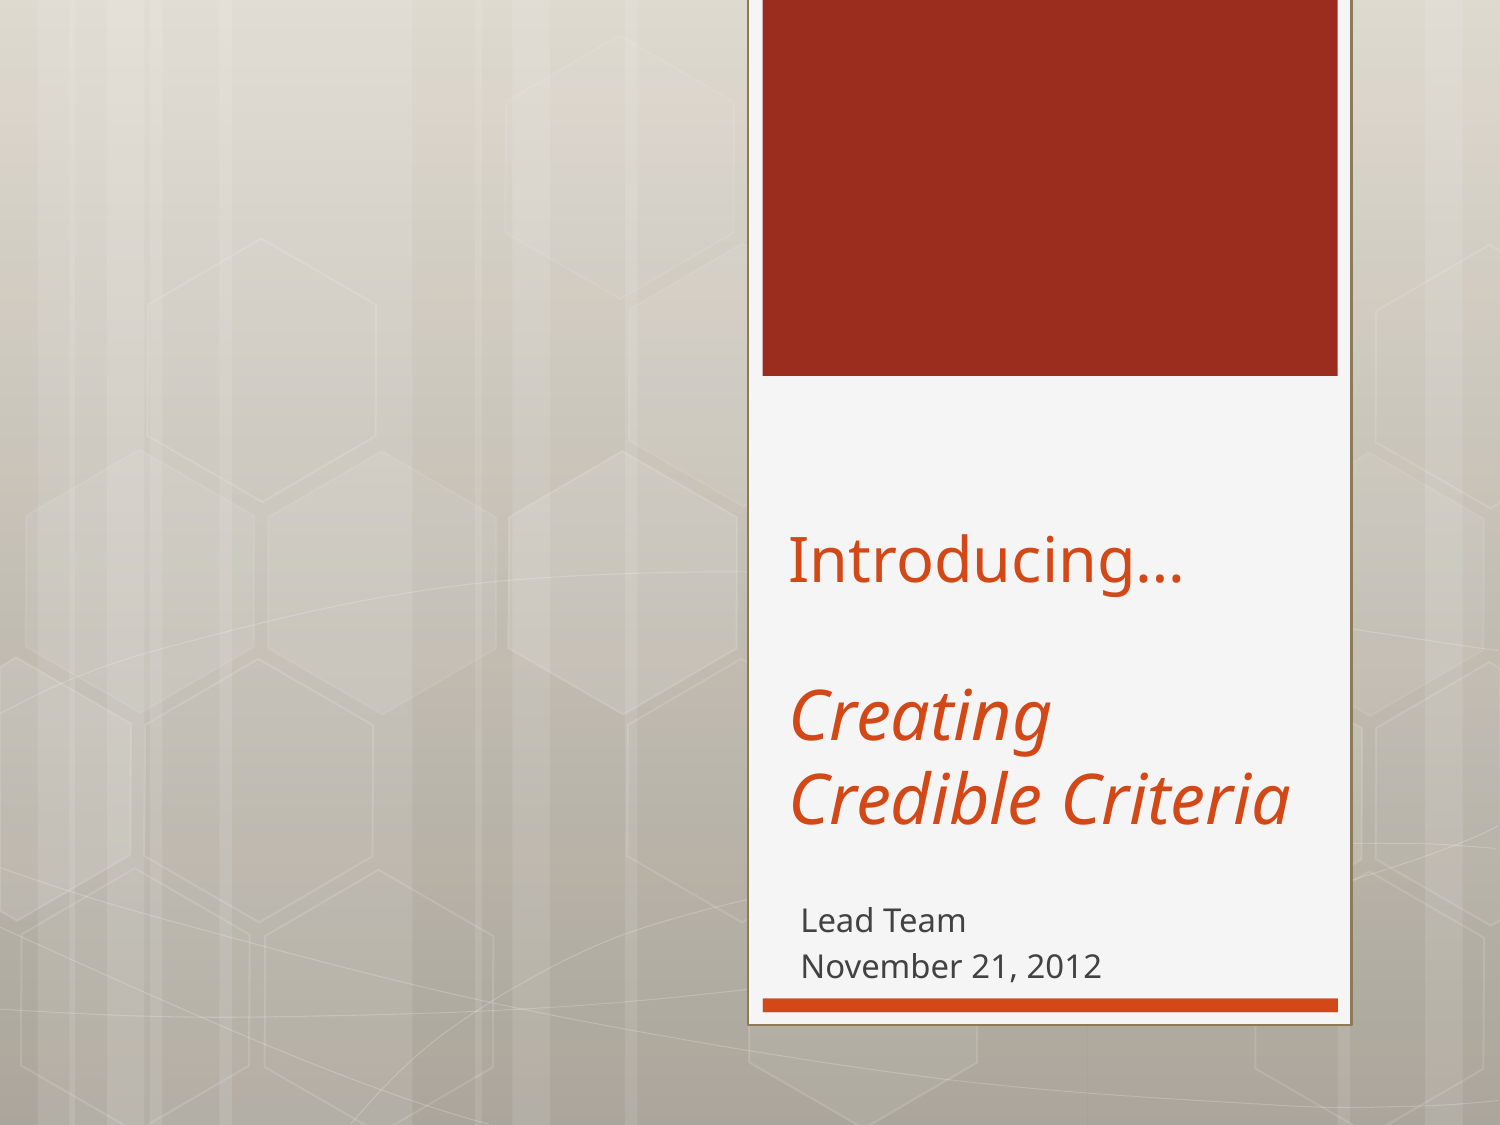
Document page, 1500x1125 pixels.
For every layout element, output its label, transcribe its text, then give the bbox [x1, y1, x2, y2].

title Introducing… Creating Credible Criteria [773, 408, 1318, 846]
subtitle Lead Team November 21, 2012 [785, 846, 1329, 994]
